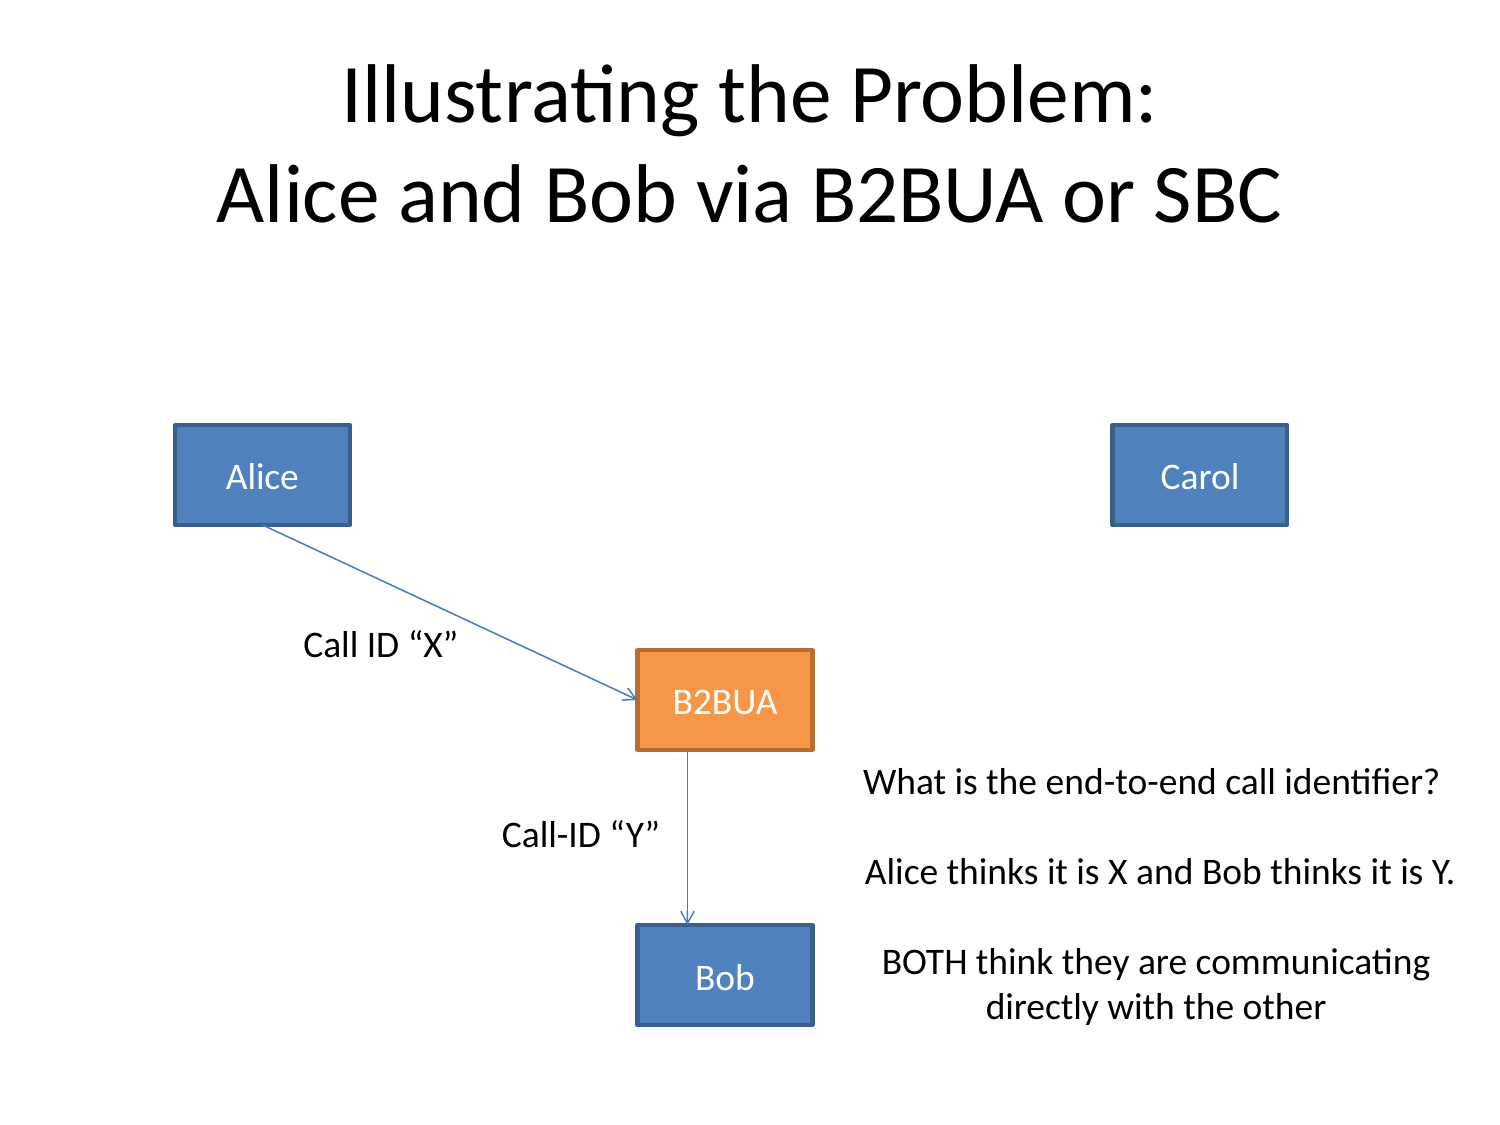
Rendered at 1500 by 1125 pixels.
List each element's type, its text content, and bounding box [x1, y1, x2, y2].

text_box Alice [173, 423, 352, 527]
title Illustrating the Problem: Alice and Bob via B2BUA or SBC [74, 44, 1426, 233]
text_box Call-ID “Y” [487, 802, 676, 862]
text_box B2BUA [635, 648, 815, 752]
text_box Carol [1110, 423, 1289, 527]
text_box Bob [635, 923, 815, 1027]
text_box What is the end-to-end call identifier? Alice thinks it is X and Bob thinks it is Y. BOTH think they are communicating directly with the other [837, 749, 1475, 1035]
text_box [262, 524, 638, 701]
